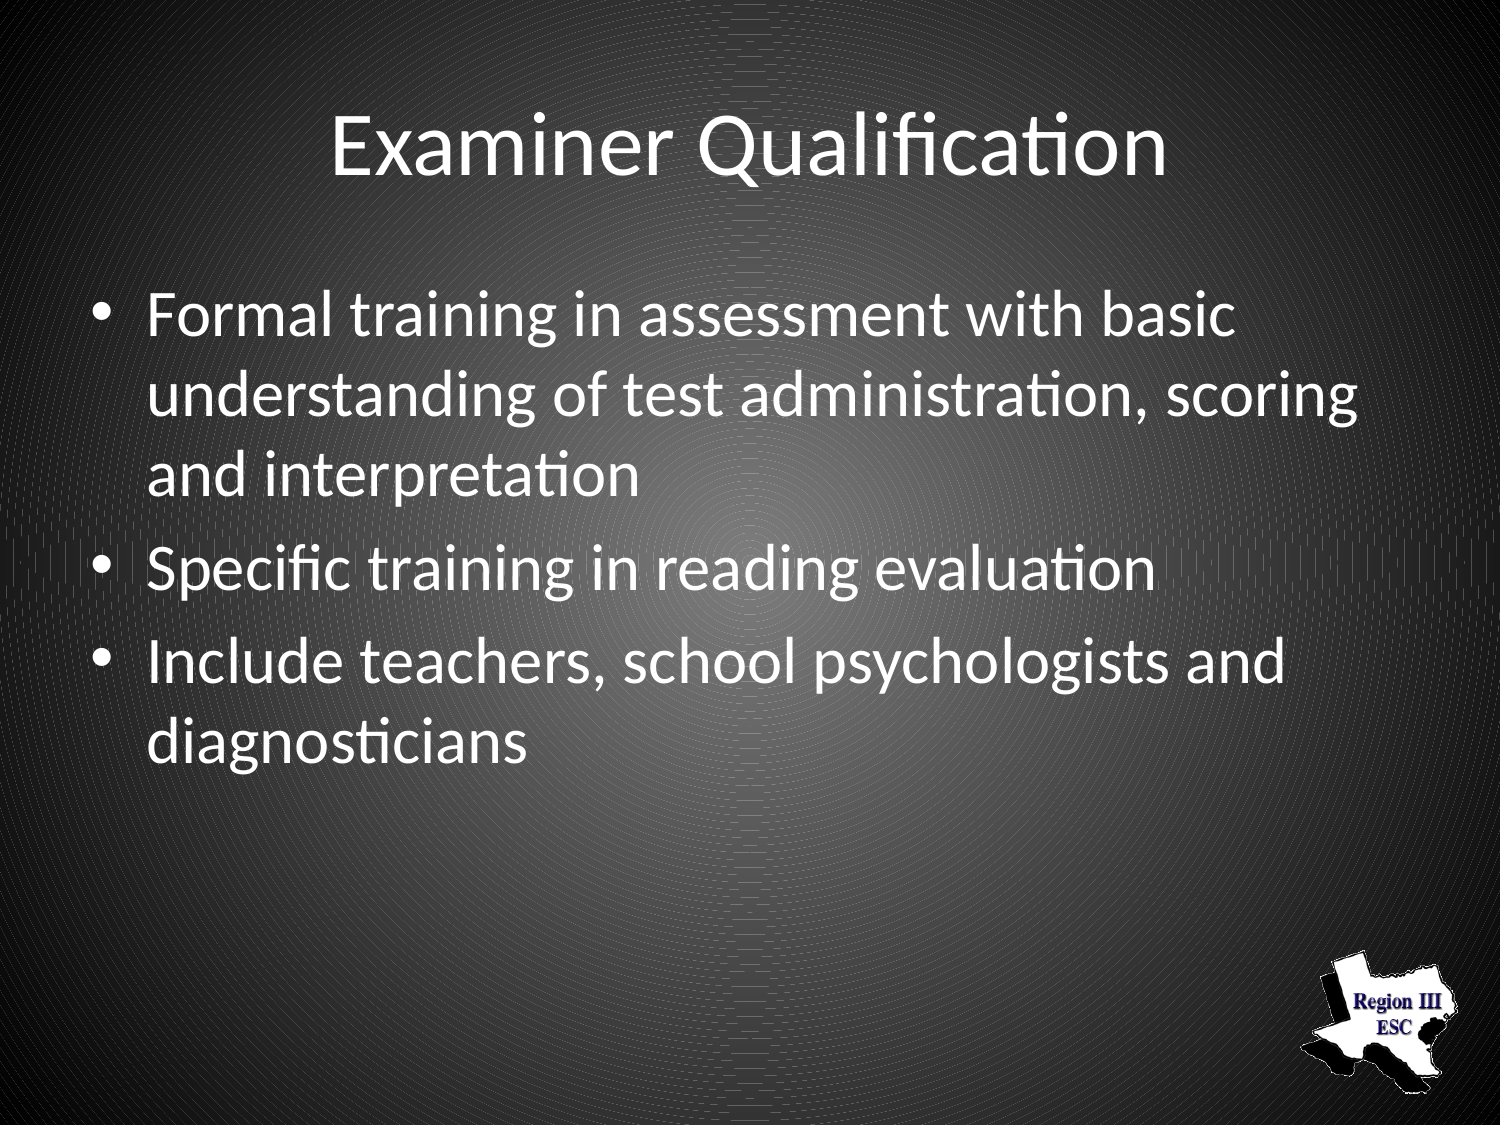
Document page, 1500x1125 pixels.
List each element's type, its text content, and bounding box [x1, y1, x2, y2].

picture [1299, 949, 1460, 1095]
title Examiner Qualification [75, 45, 1425, 233]
footer [512, 1042, 988, 1103]
list Formal training in assessment with basic understanding of test administration, scoring and interpretation Specific training in reading evaluation Include teachers, school psychologists and diagnosticians [75, 262, 1425, 1005]
